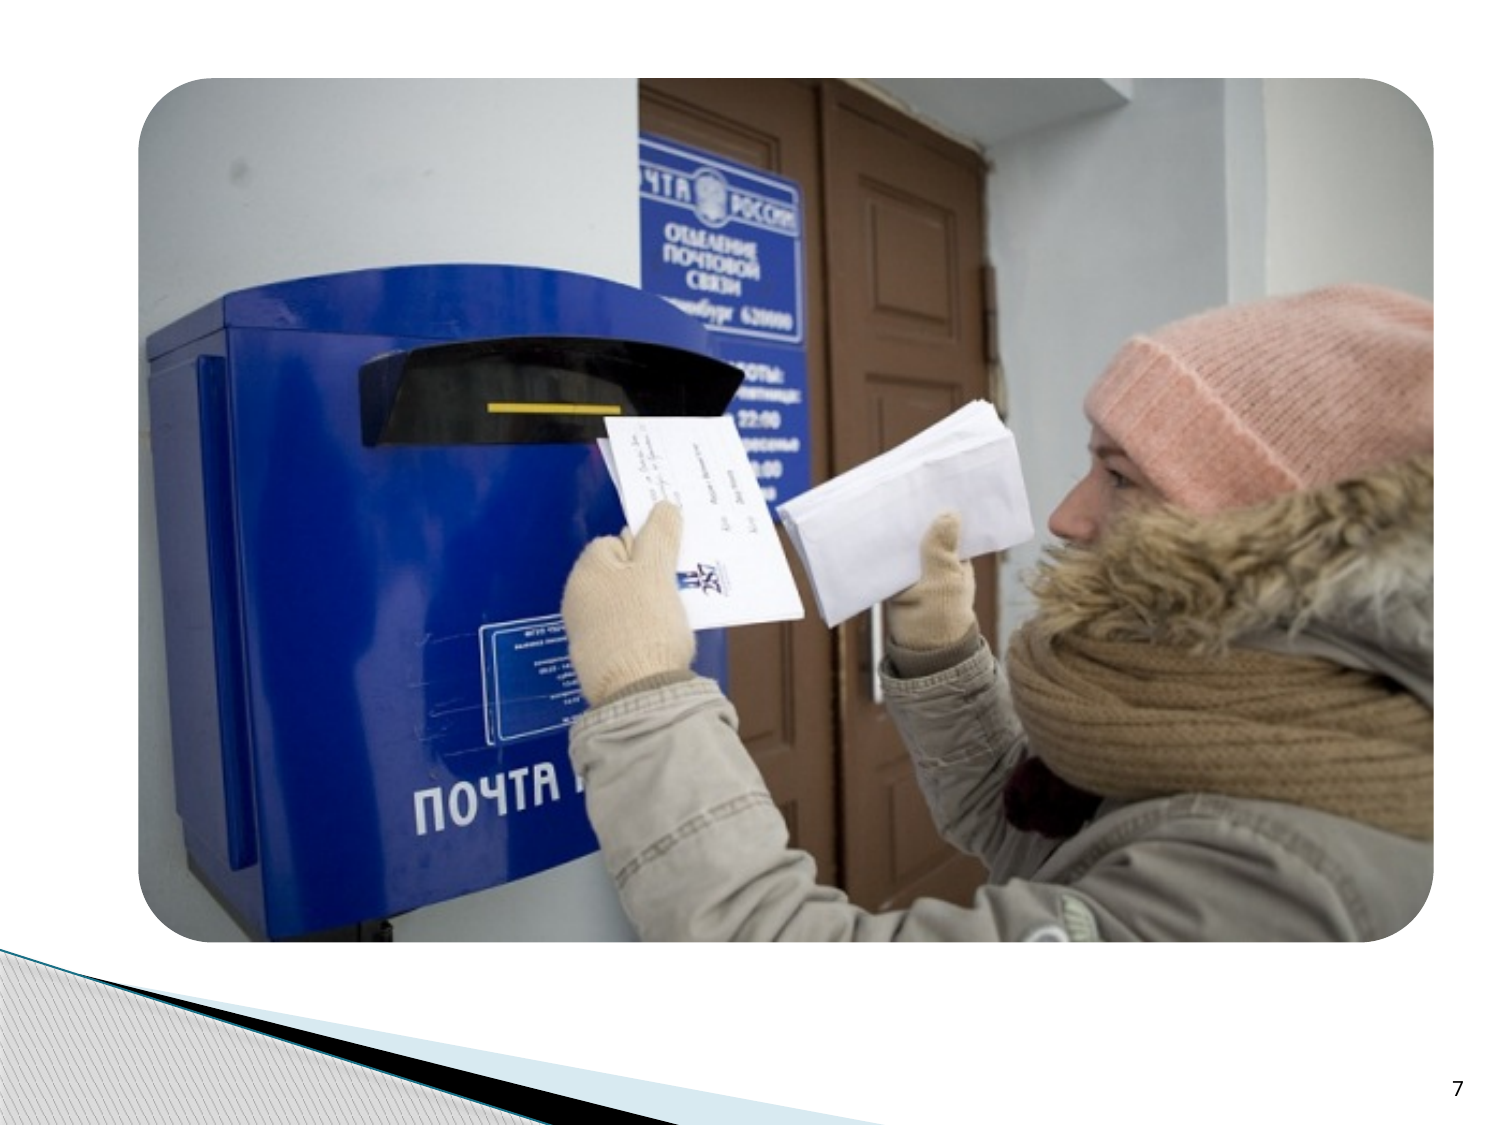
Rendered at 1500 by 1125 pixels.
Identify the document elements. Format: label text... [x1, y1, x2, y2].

slide_number 7 [1418, 1051, 1479, 1112]
picture [138, 77, 1434, 943]
